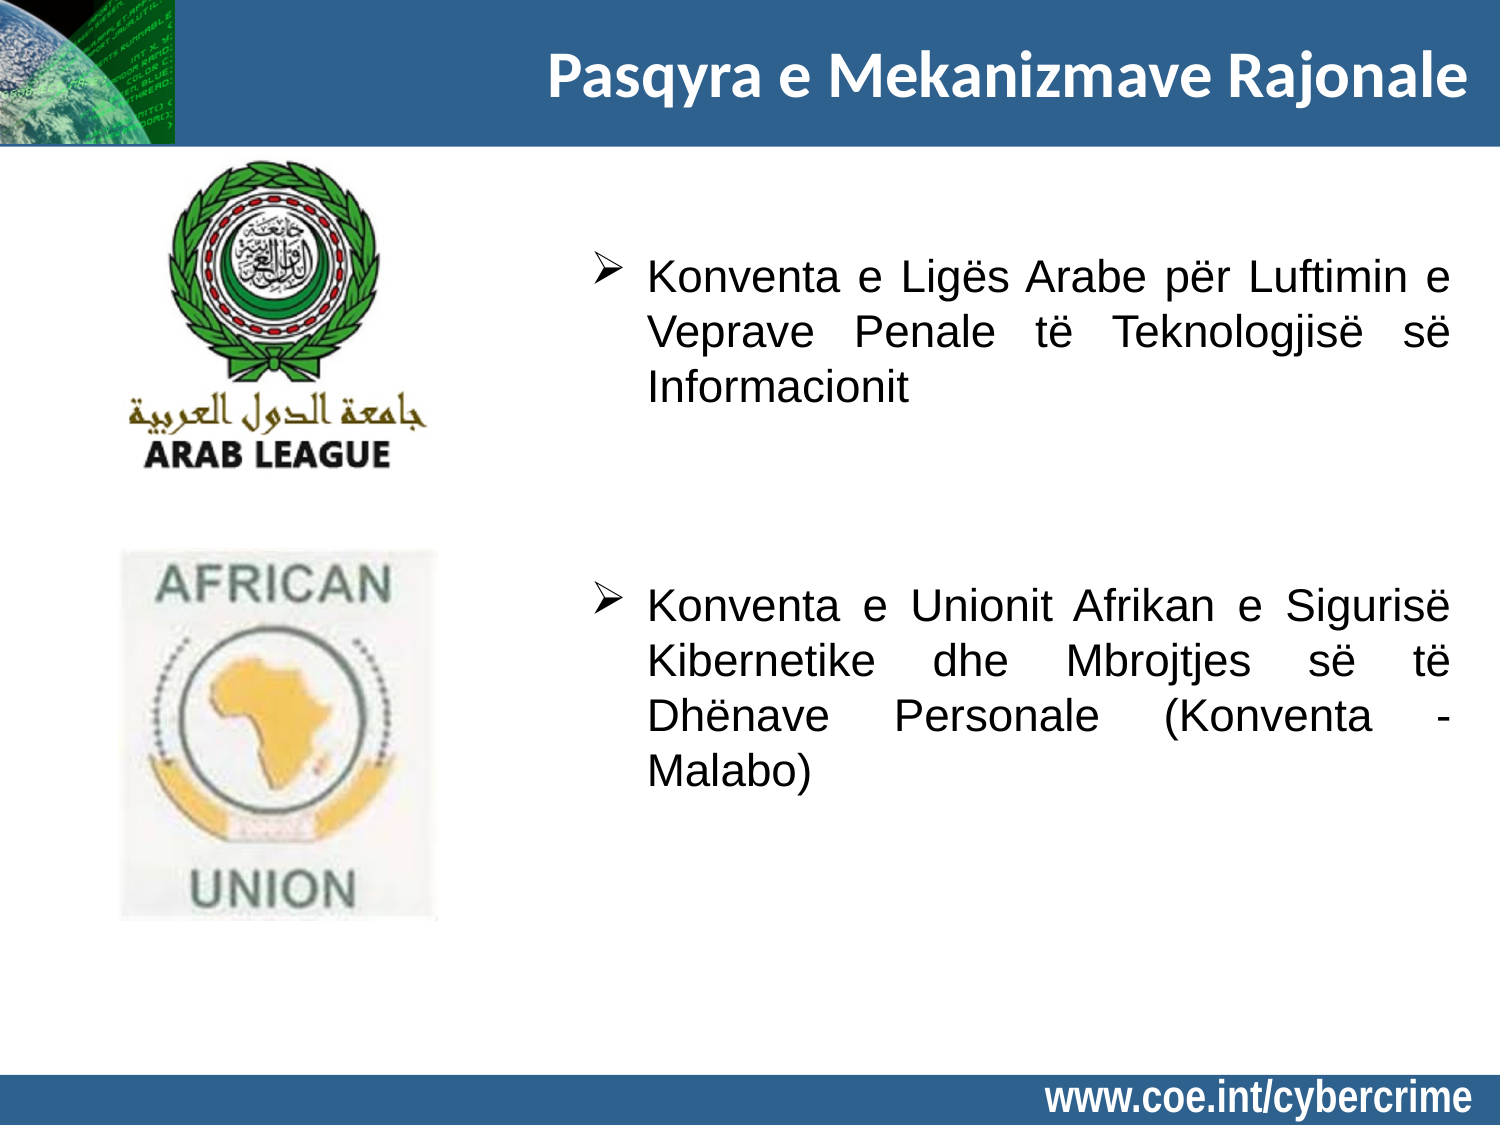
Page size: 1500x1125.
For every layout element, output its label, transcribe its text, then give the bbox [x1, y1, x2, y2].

text_box Pasqyra e Mekanizmave Rajonale [177, 0, 1500, 149]
picture [32, 154, 506, 481]
picture [0, 0, 175, 144]
picture [118, 547, 438, 921]
text_box www.coe.int/cybercrime [1030, 1059, 1500, 1125]
text_box Konventa e Ligës Arabe për Luftimin e Veprave Penale të Teknologjisë së Informacionit Konventa e Unionit Afrikan e Sigurisë Kibernetike dhe Mbrojtjes së të Dhënave Personale (Konventa - Malabo) [575, 238, 1467, 969]
text_box [0, 1073, 1030, 1125]
